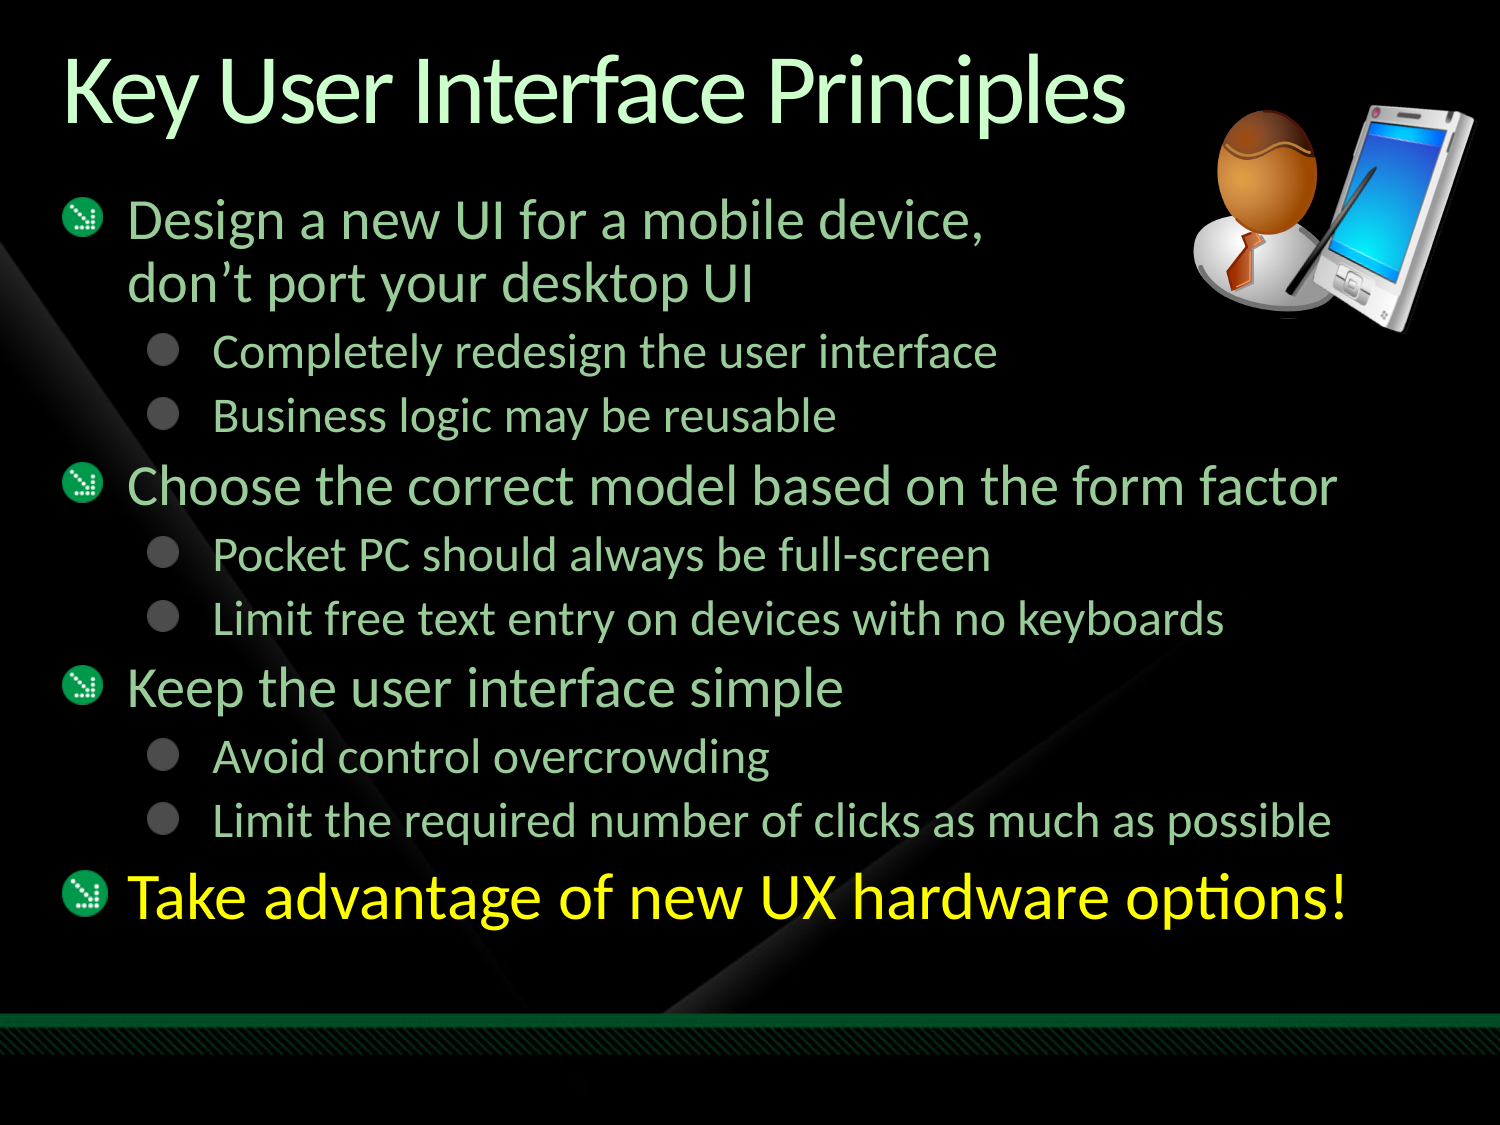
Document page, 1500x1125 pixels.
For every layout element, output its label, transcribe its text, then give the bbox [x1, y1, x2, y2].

title Key User Interface Principles [62, 37, 1438, 147]
picture [0, 0, 1500, 1125]
list Design a new UI for a mobile device, don’t port your desktop UI Completely redesign the user interface Business logic may be reusable Choose the correct model based on the form factor Pocket PC should always be full-screen Limit free text entry on devices with no keyboards Keep the user interface simple Avoid control overcrowding Limit the required number of clicks as much as possible Take advantage of new UX hardware options! [62, 189, 1443, 1048]
